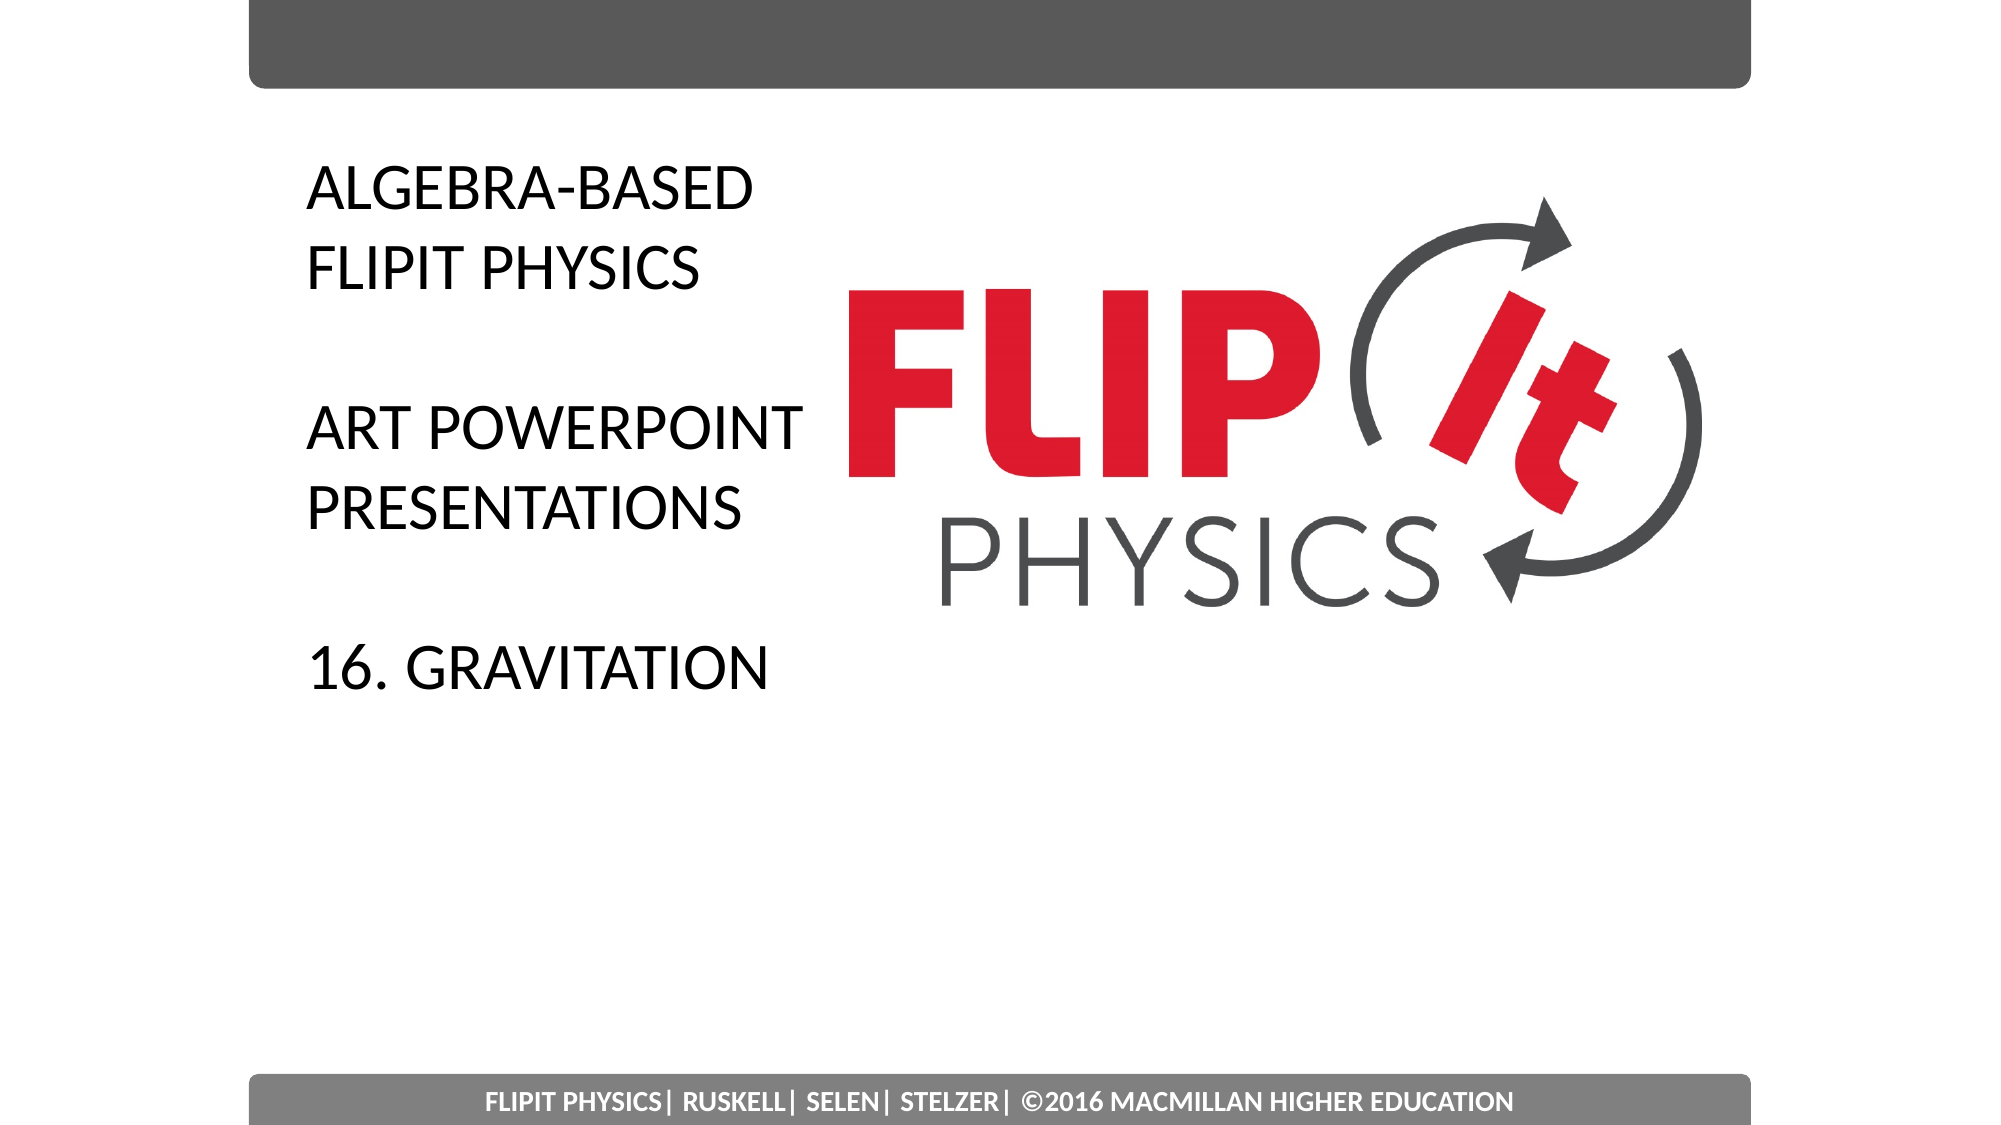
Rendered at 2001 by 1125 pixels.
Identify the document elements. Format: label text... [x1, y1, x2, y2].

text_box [249, 1074, 1750, 1125]
text_box [248, 0, 1752, 89]
text_box ALGEBRA-BASED FLIPIT PHYSICS ART POWERPOINT PRESENTATIONS 16. GRAVITATION [291, 135, 850, 710]
picture [849, 196, 1702, 607]
